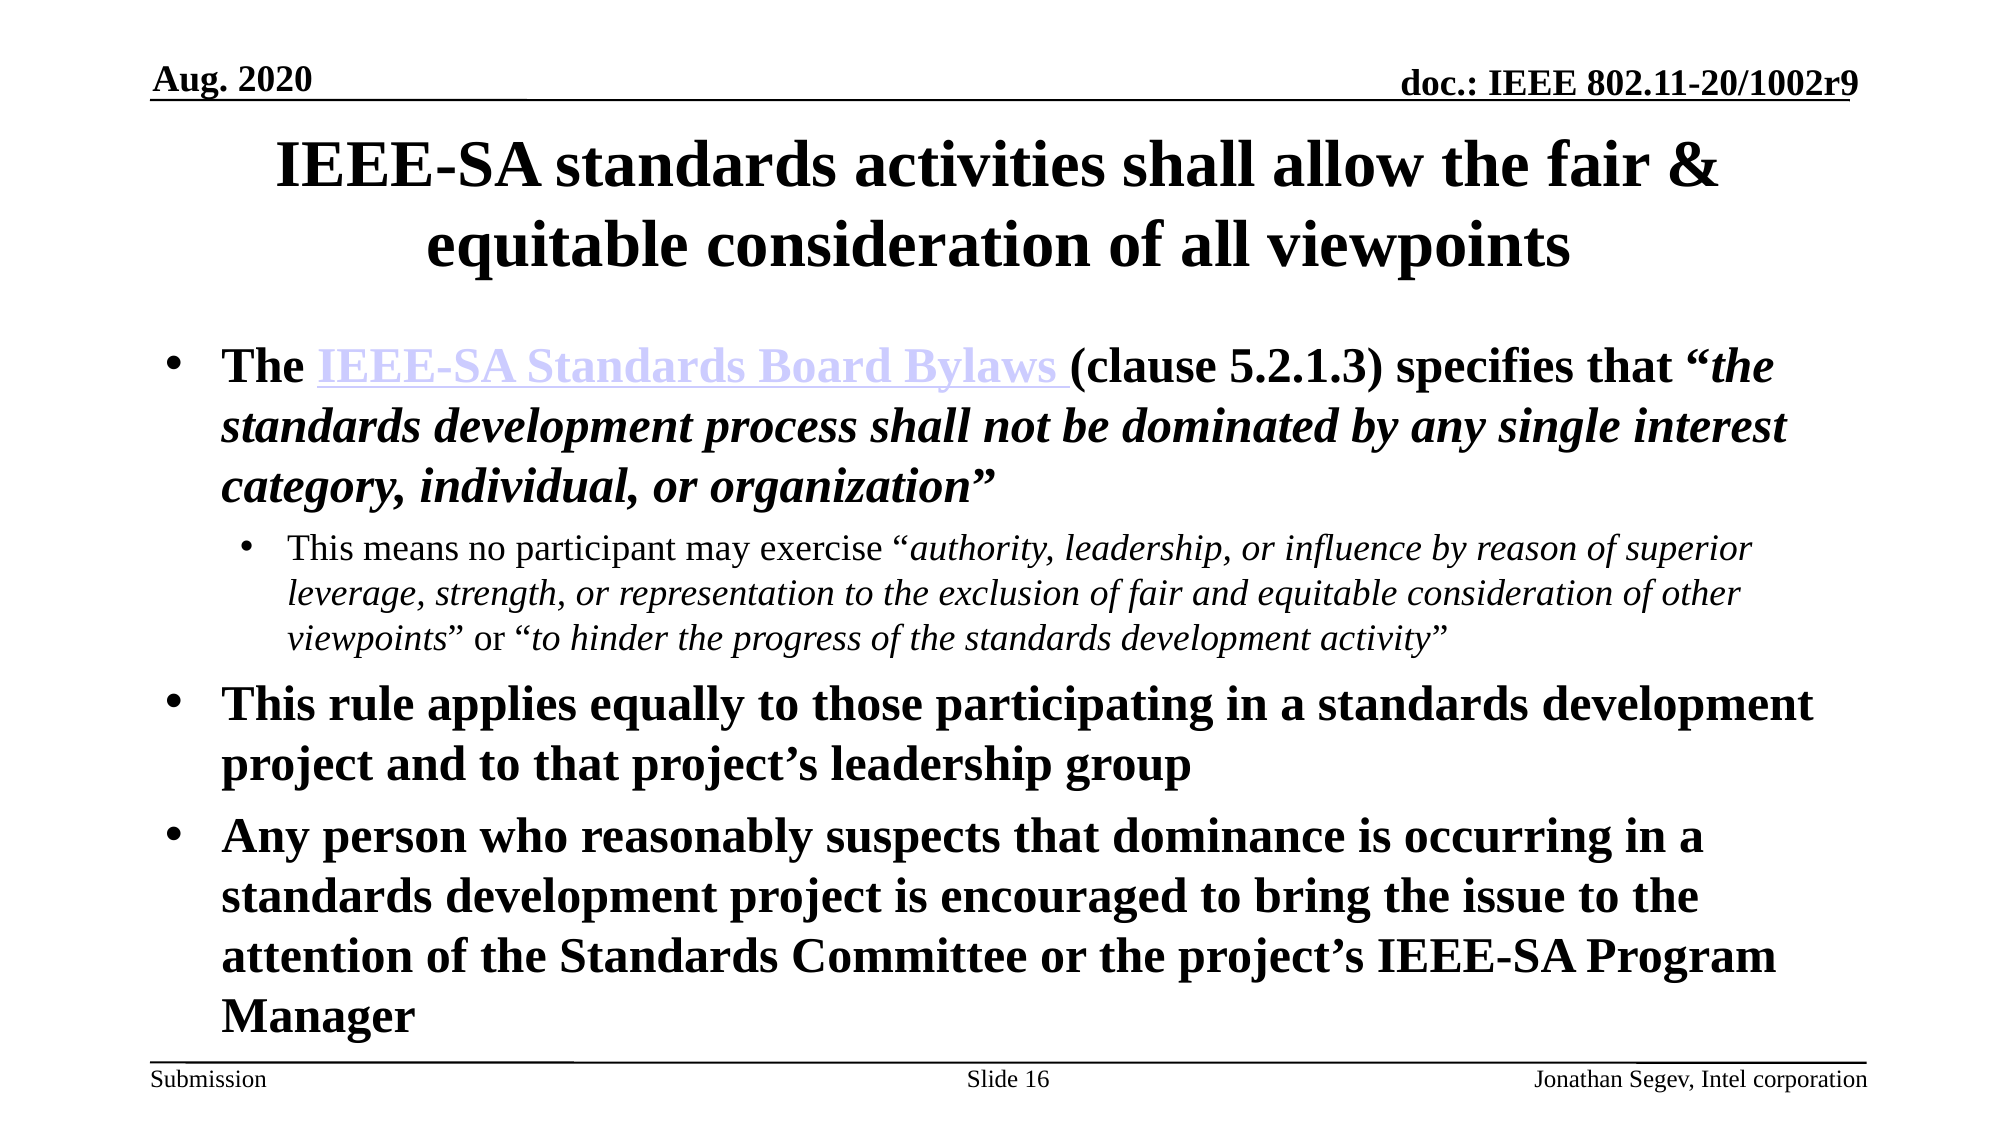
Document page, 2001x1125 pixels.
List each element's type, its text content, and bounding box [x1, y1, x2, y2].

list The IEEE-SA Standards Board Bylaws (clause 5.2.1.3) specifies that “the standards development process shall not be dominated by any single interest category, individual, or organization” This means no participant may exercise “authority, leadership, or influence by reason of superior leverage, strength, or representation to the exclusion of fair and equitable consideration of other viewpoints” or “to hinder the progress of the standards development activity” This rule applies equally to those participating in a standards development project and to that project’s leadership group Any person who reasonably suspects that dominance is occurring in a standards development project is encouraged to bring the issue to the attention of the Standards Committee or the project’s IEEE-SA Program Manager [149, 324, 1850, 1000]
footer Jonathan Segev, Intel corporation [1171, 1061, 1869, 1093]
title IEEE-SA standards activities shall allow the fair & equitable consideration of all viewpoints [149, 112, 1850, 288]
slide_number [152, 54, 563, 100]
slide_number Slide 16 [950, 1061, 1067, 1123]
